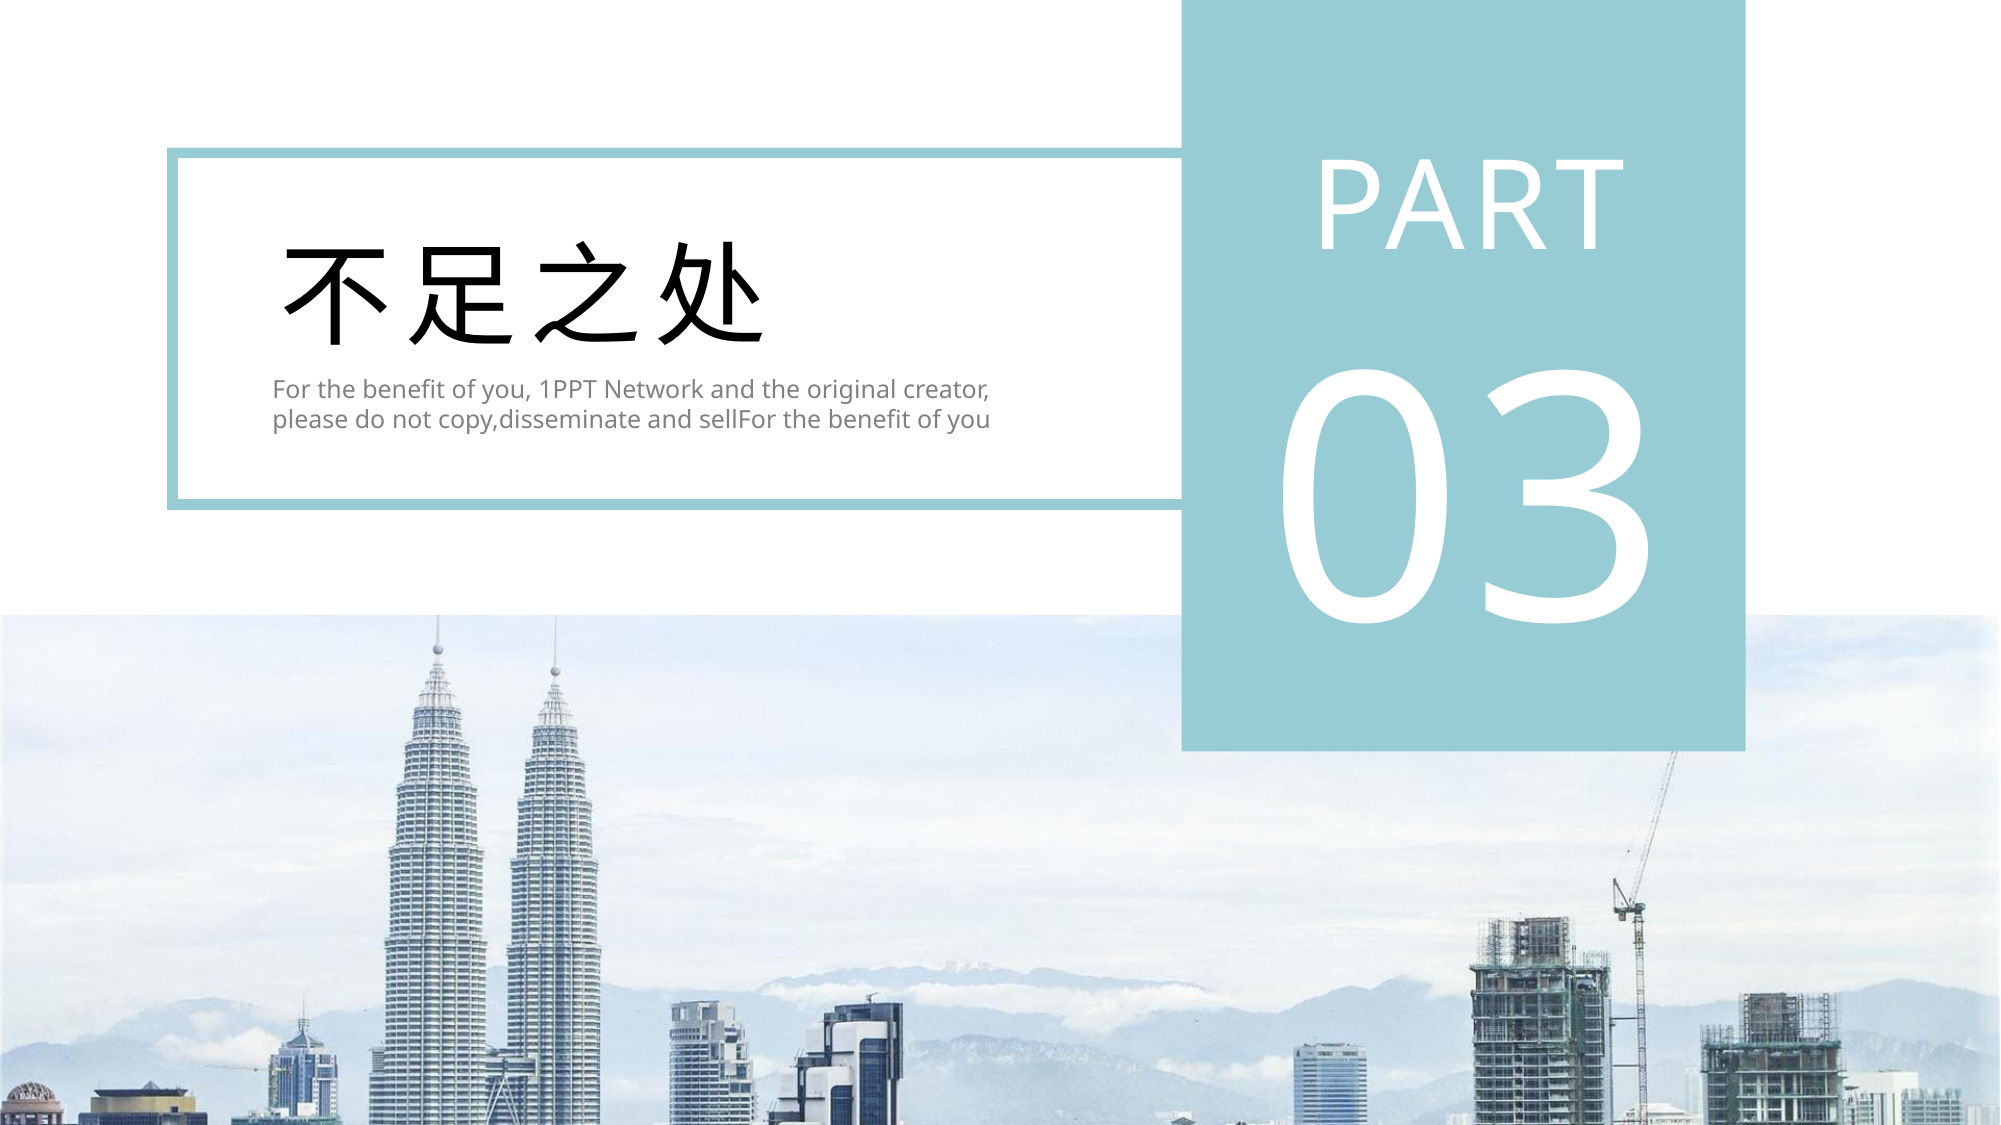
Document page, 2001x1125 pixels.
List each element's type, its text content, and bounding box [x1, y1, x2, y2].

text_box [1181, 0, 1747, 752]
text_box [0, 614, 2000, 1125]
text_box PART 03 [1251, 117, 1684, 698]
text_box [166, 146, 1181, 511]
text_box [256, 216, 1045, 443]
